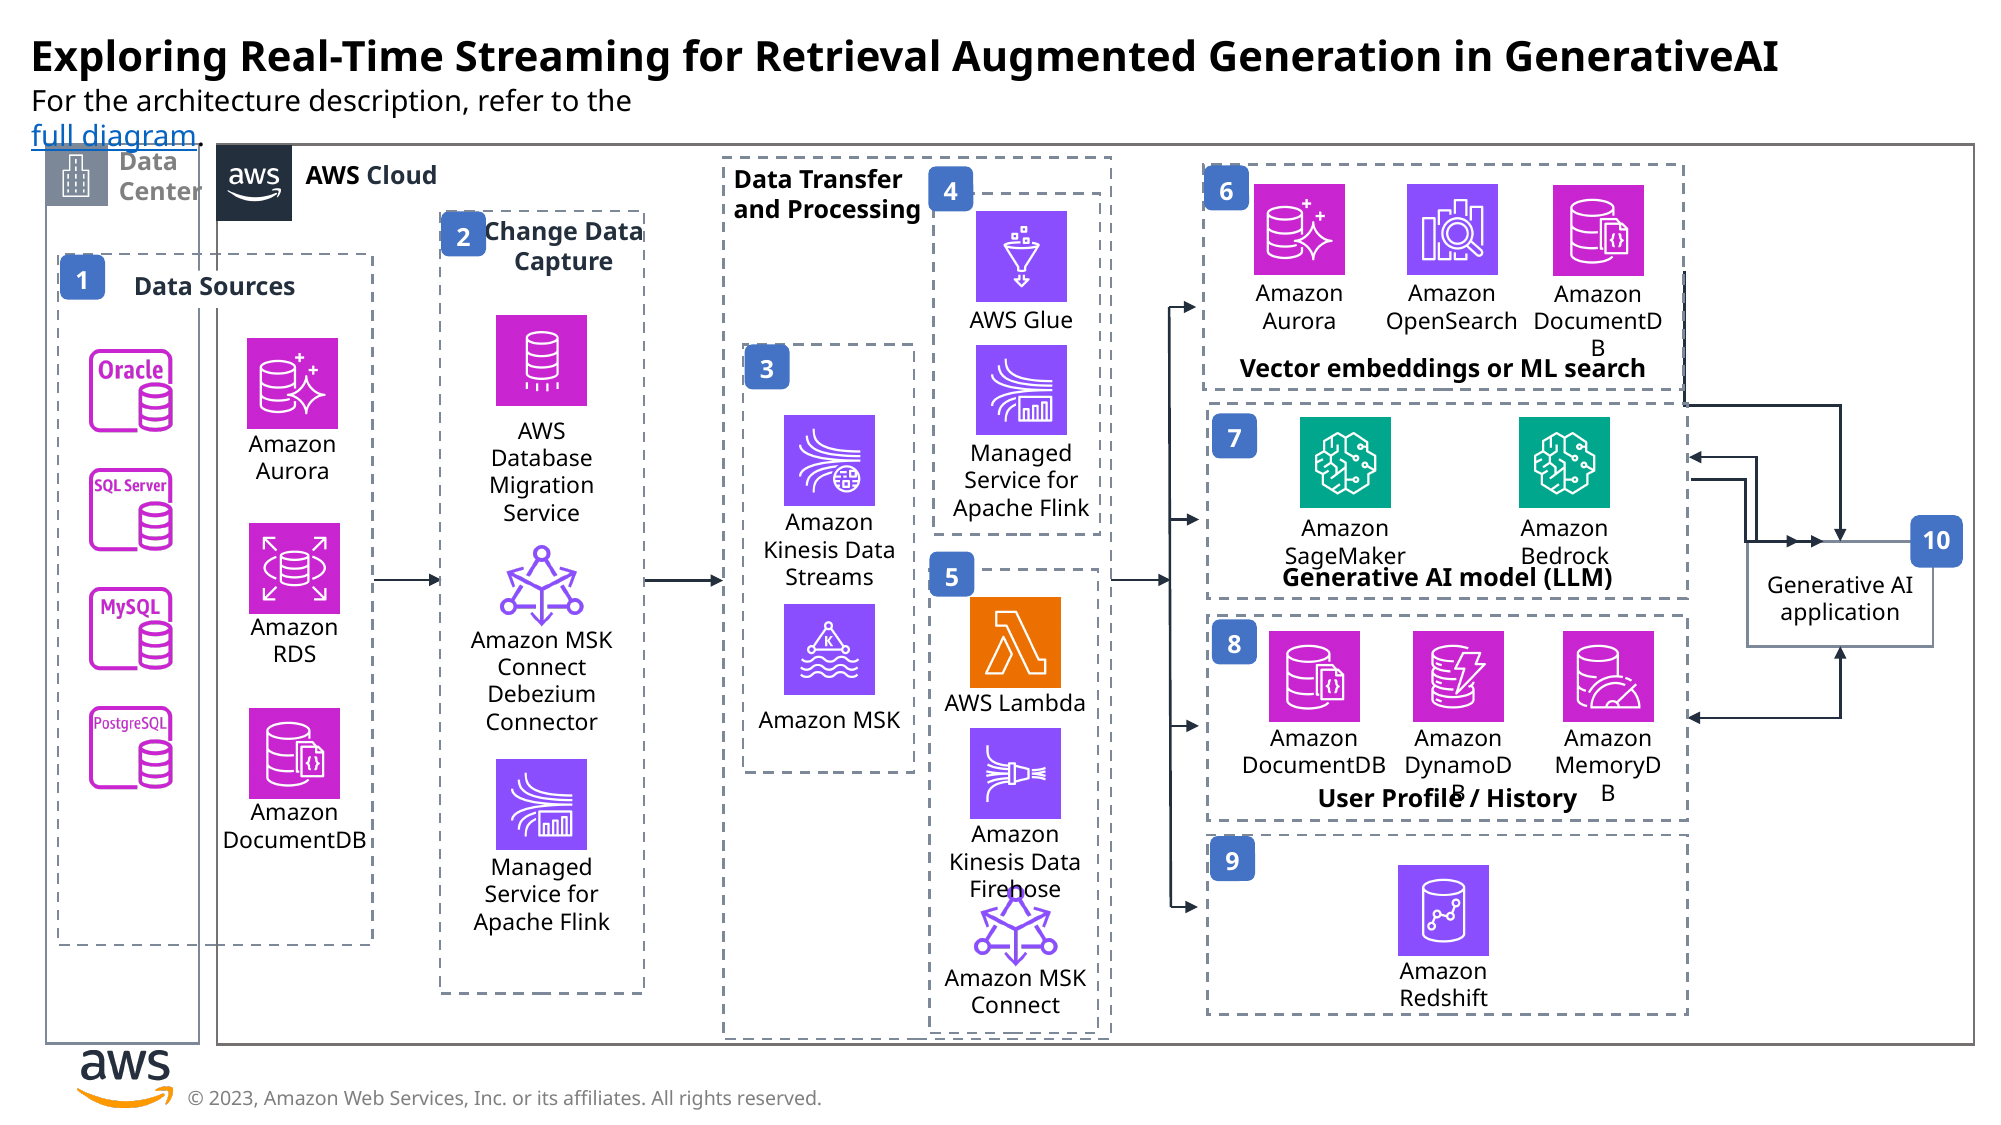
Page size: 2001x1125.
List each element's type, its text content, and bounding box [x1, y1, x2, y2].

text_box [439, 210, 666, 994]
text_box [1728, 605, 1800, 759]
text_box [718, 156, 1120, 1047]
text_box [85, 345, 176, 793]
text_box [1169, 306, 1200, 907]
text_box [1203, 164, 1688, 1015]
text_box For the architecture description, refer to the full diagram. [16, 75, 815, 165]
picture [45, 145, 108, 206]
text_box 1 [59, 253, 107, 301]
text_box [1688, 457, 1824, 542]
text_box © 2023, Amazon Web Services, Inc. or its affiliates. All rights reserved. [187, 1085, 850, 1110]
text_box Exploring Real-Time Streaming for Retrieval Augmented Generation in GenerativeAI [15, 22, 1824, 87]
text_box 10 [1909, 514, 1964, 569]
text_box AWS Cloud [216, 144, 1975, 1046]
text_box Data Center [118, 165, 209, 206]
picture [216, 145, 292, 221]
picture [76, 1050, 173, 1108]
text_box [45, 165, 200, 1045]
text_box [1688, 328, 1898, 485]
text_box [57, 253, 216, 946]
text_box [1691, 479, 1800, 542]
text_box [204, 338, 385, 866]
text_box Data Sources [116, 270, 313, 309]
